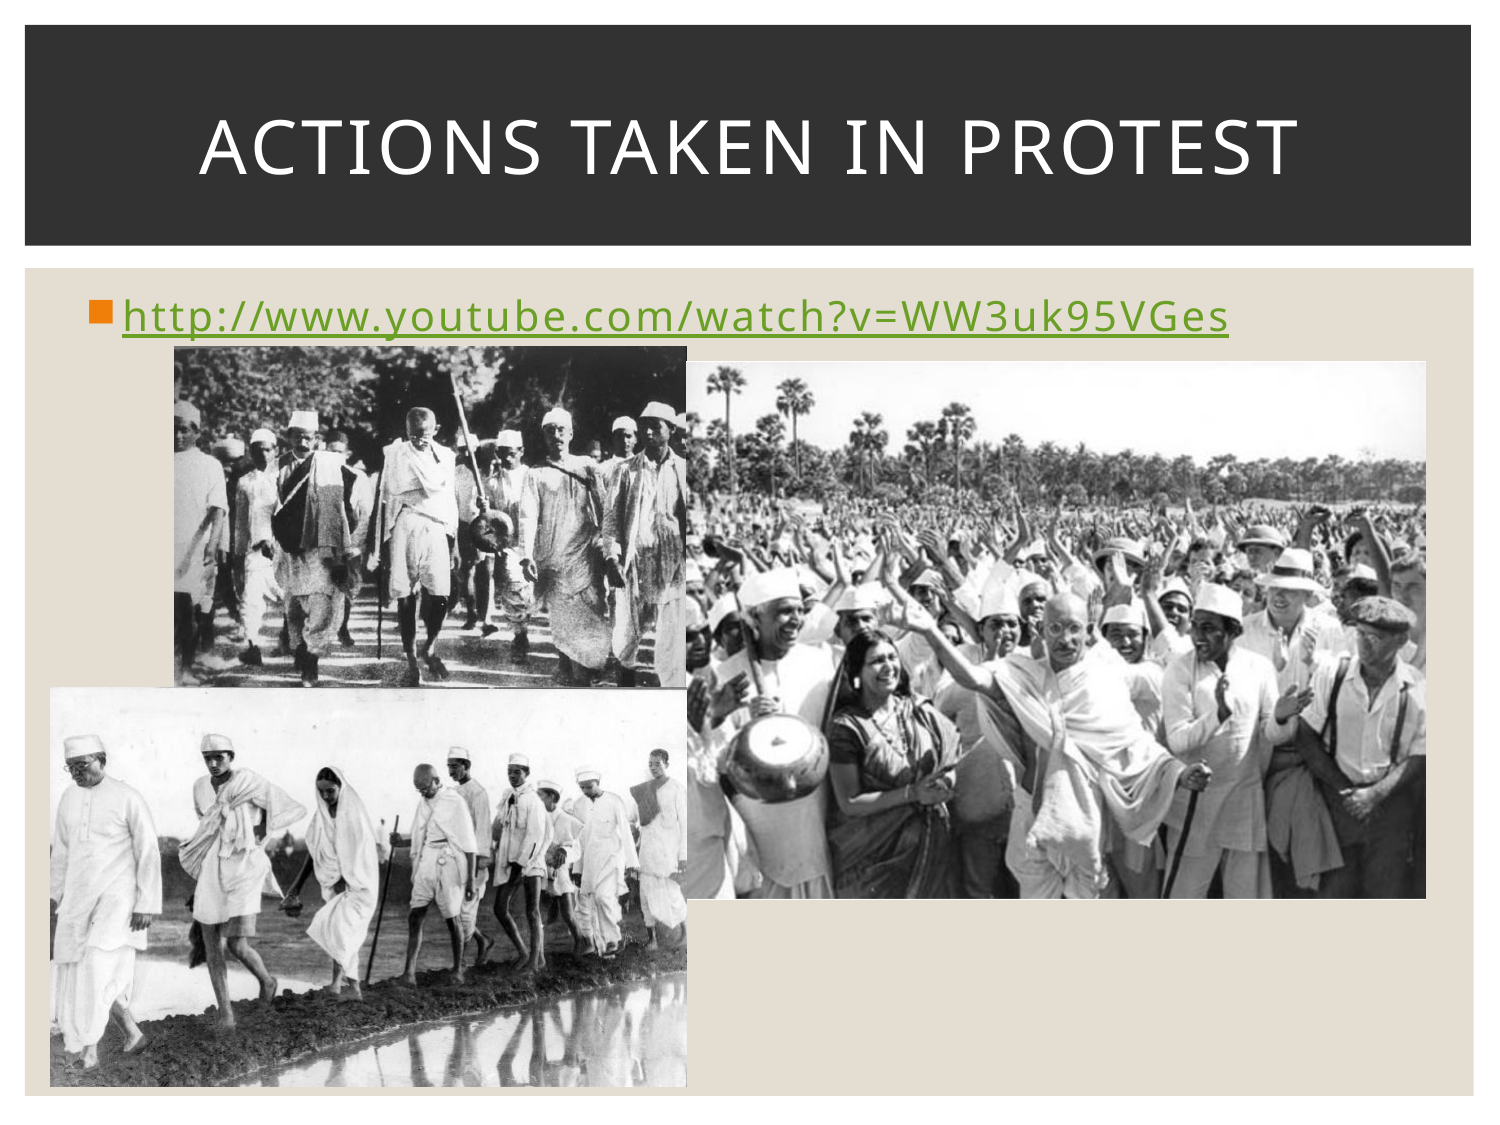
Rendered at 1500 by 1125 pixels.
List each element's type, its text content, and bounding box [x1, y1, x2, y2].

title Actions Taken in Protest [62, 58, 1438, 232]
picture [49, 346, 1426, 1087]
list http://www.youtube.com/watch?v=WW3uk95VGes [62, 281, 1442, 1005]
